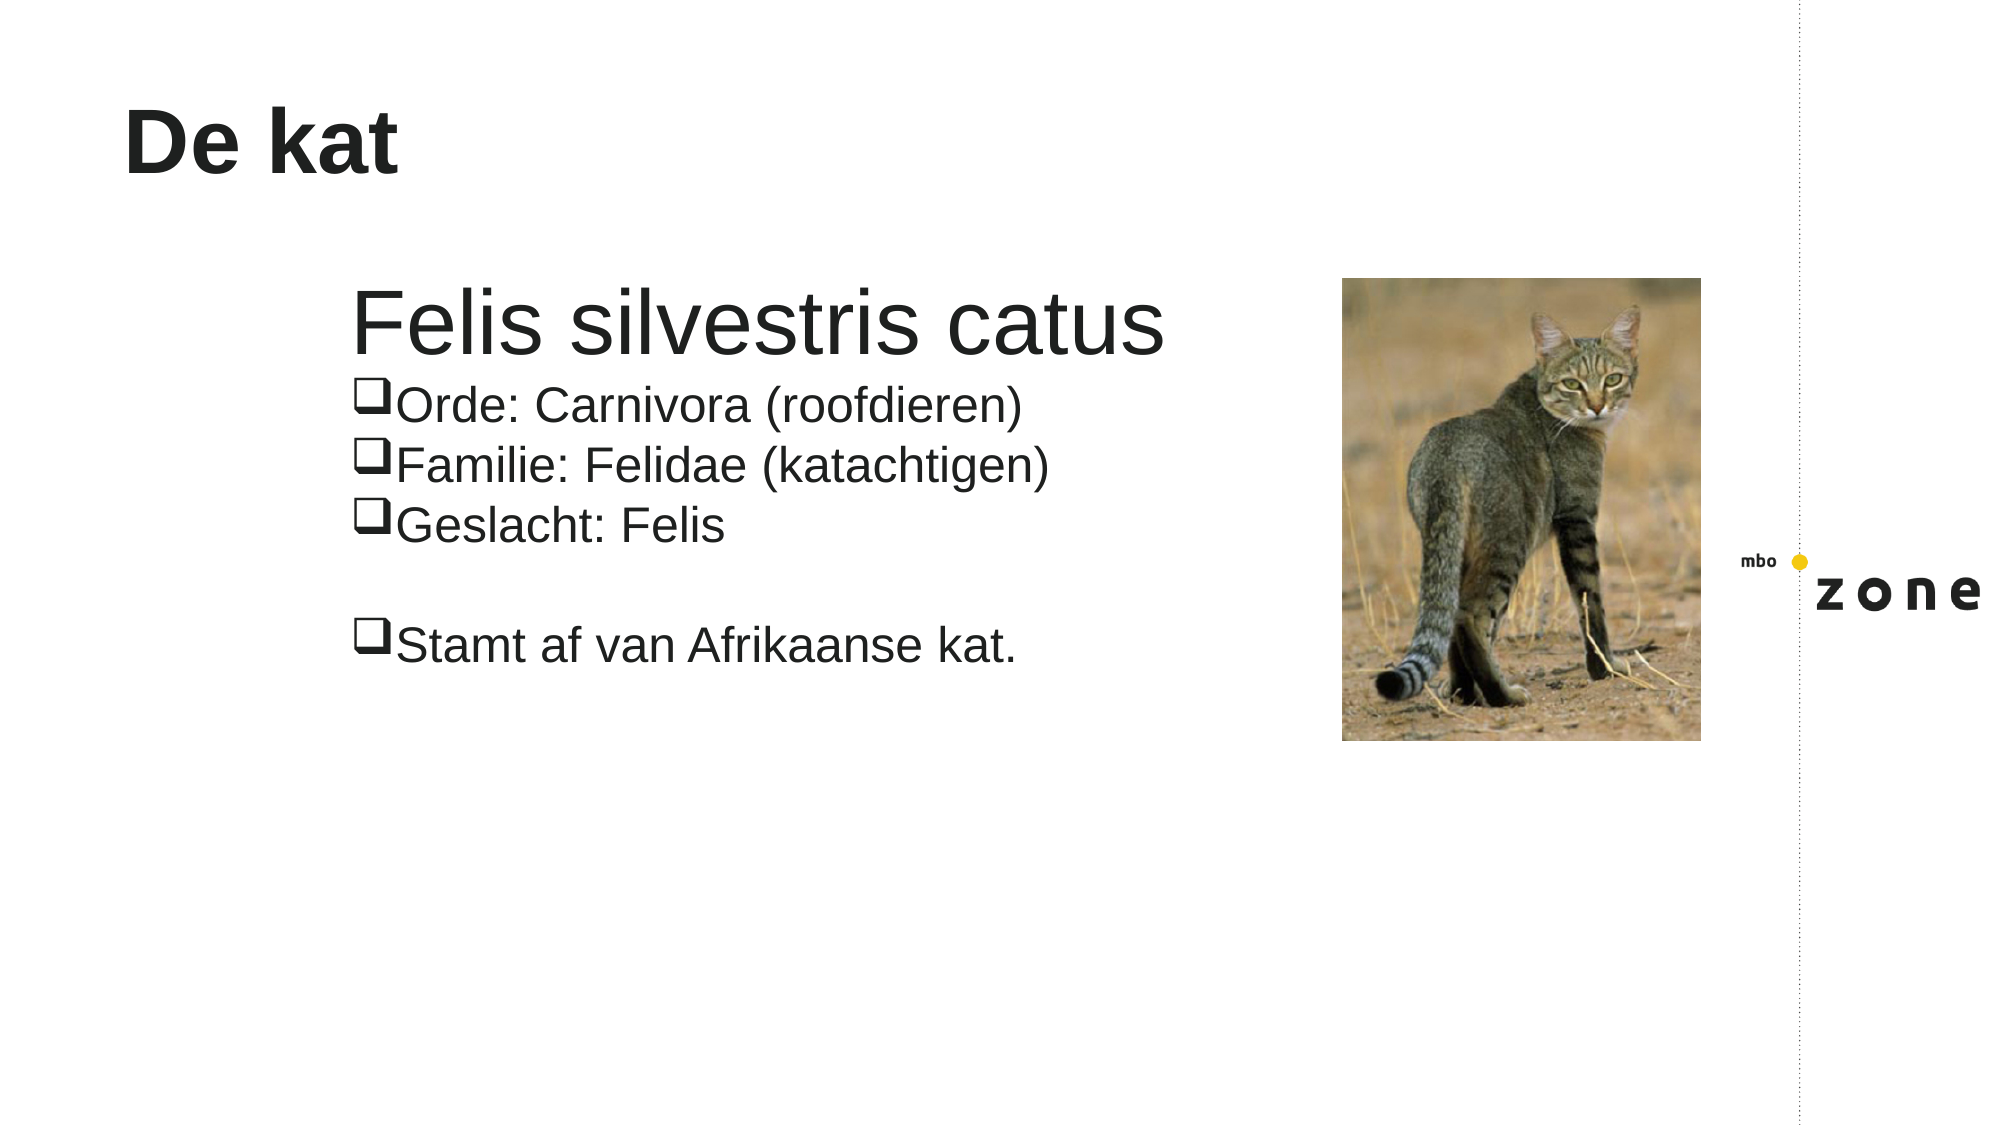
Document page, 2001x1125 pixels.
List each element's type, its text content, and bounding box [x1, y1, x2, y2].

list Felis silvestris catus Orde: Carnivora (roofdieren) Familie: Felidae (katachtigen) Geslacht: Felis Stamt af van Afrikaanse kat. [350, 262, 1638, 1000]
picture [1342, 0, 2001, 1125]
title De kat [124, 94, 1607, 272]
